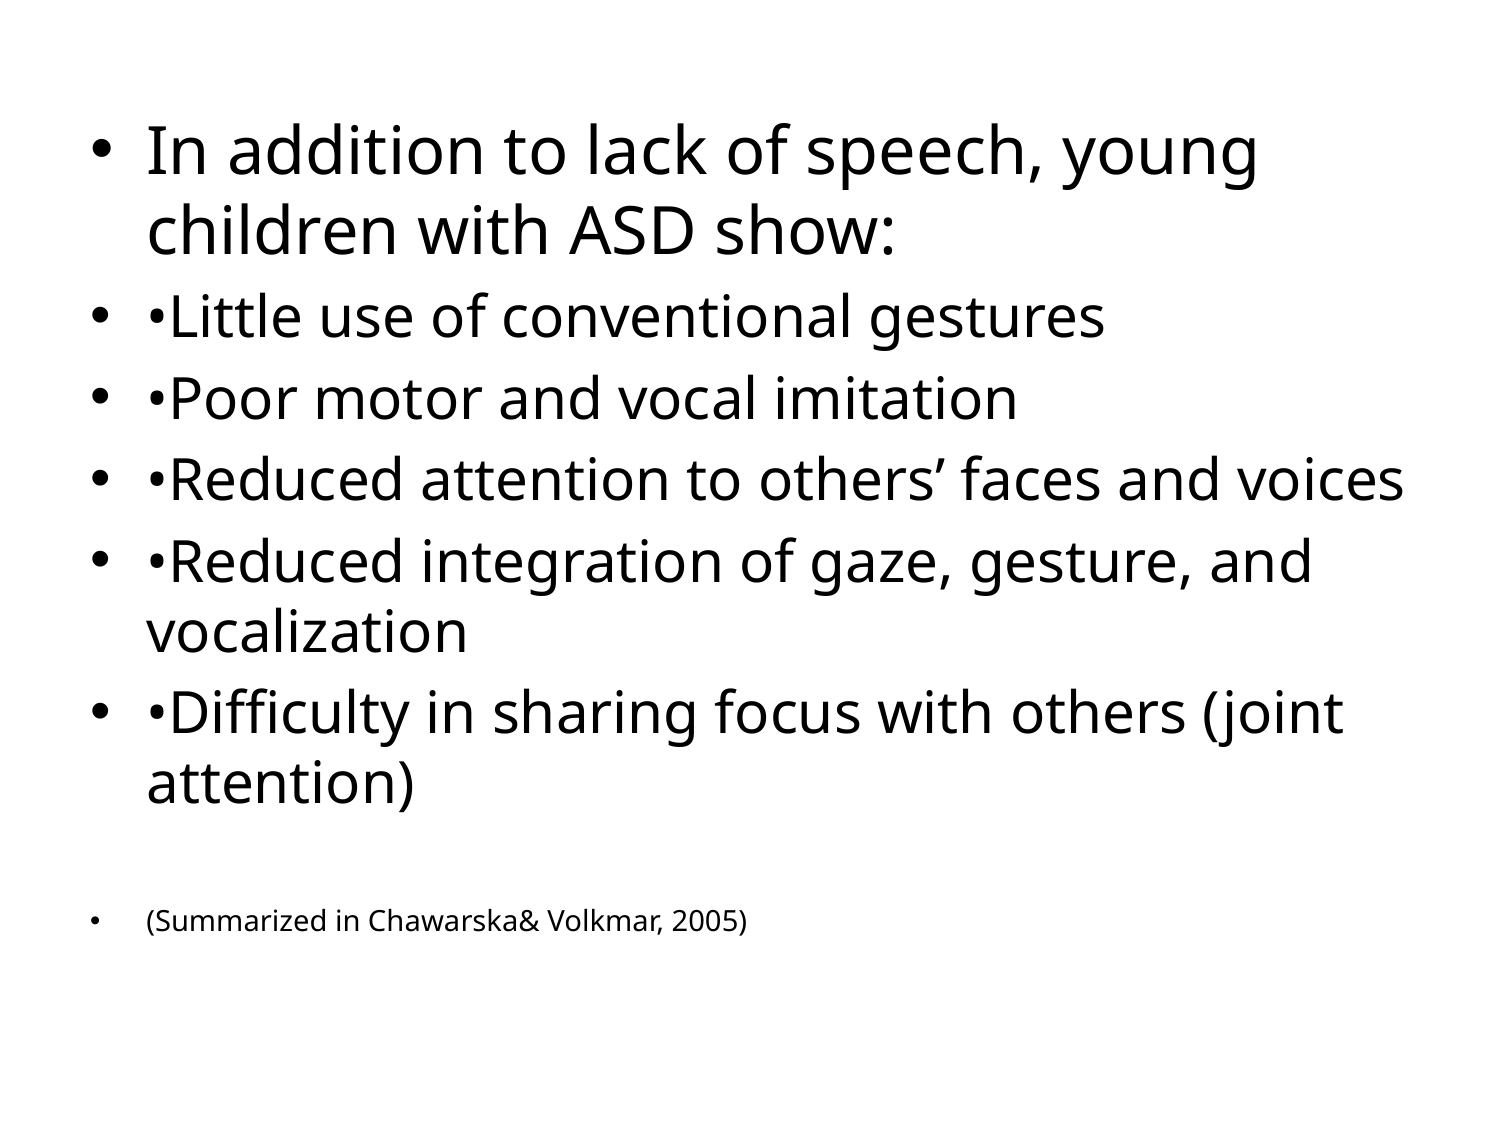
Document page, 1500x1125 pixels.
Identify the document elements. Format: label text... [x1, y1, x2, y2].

list In addition to lack of speech, young children with ASD show: •Little use of conventional gestures •Poor motor and vocal imitation •Reduced attention to others’ faces and voices •Reduced integration of gaze, gesture, and vocalization •Difficulty in sharing focus with others (joint attention) (Summarized in Chawarska& Volkmar, 2005) [75, 99, 1425, 986]
